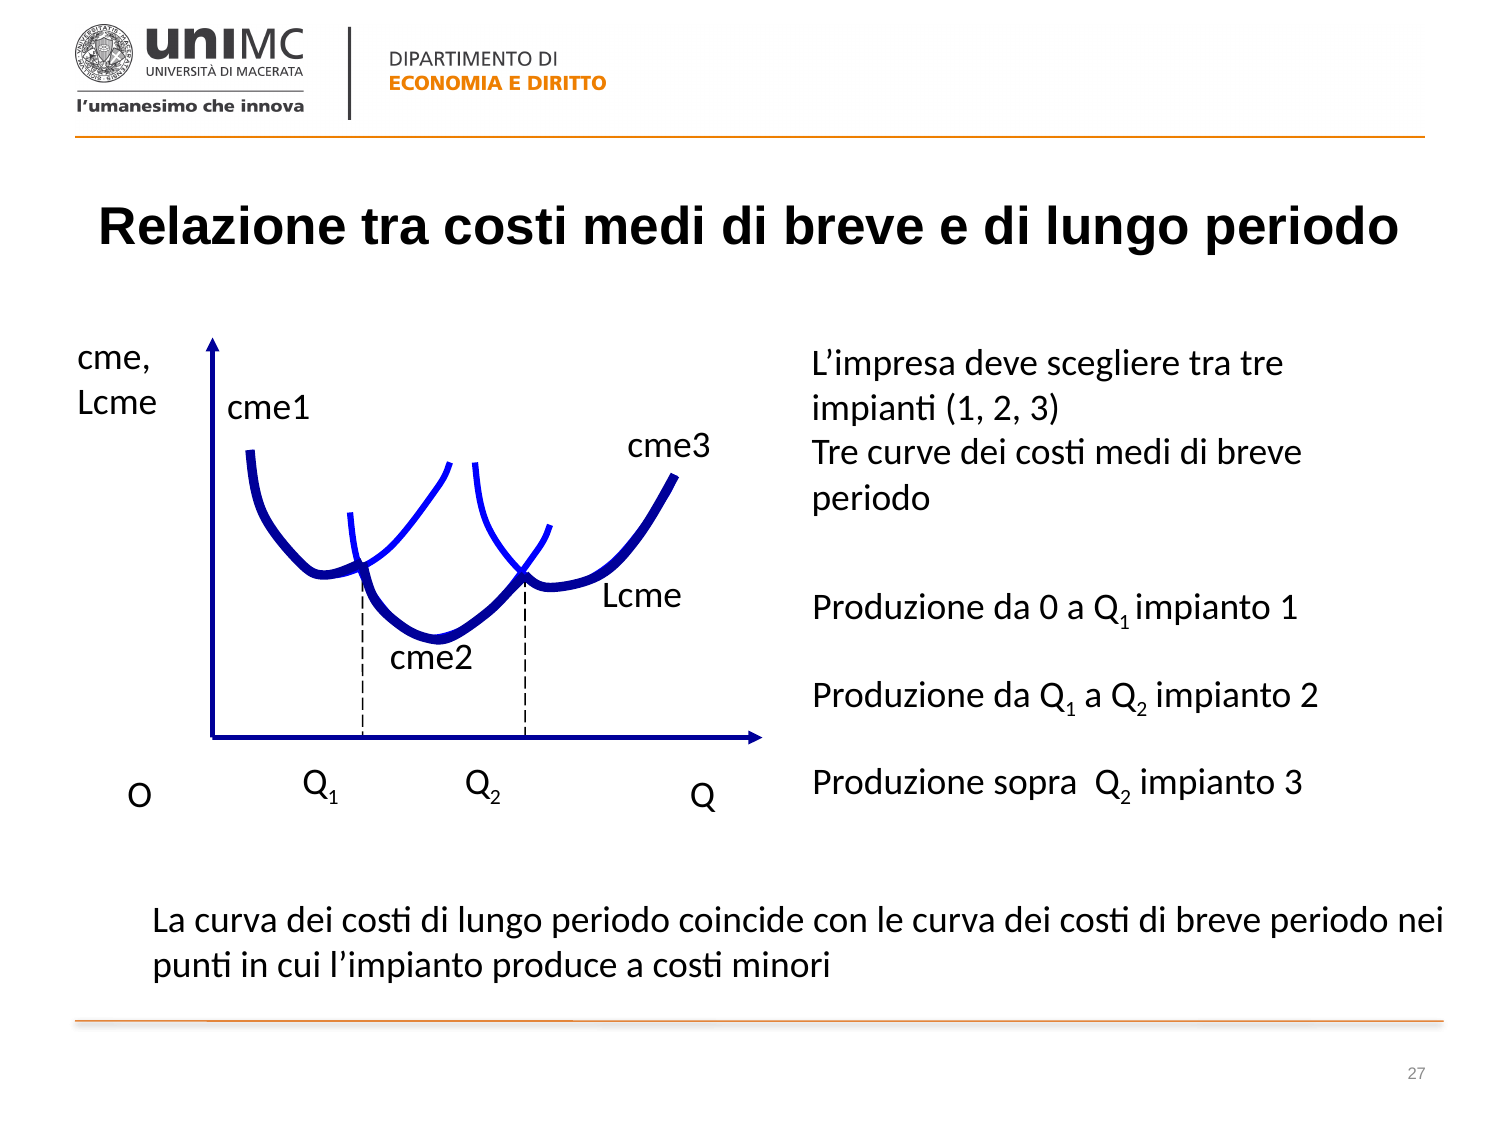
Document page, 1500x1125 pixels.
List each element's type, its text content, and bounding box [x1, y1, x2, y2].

text_box L’impresa deve scegliere tra tre impianti (1, 2, 3) Tre curve dei costi medi di breve periodo [854, 330, 1397, 525]
title Relazione tra costi medi di breve e di lungo periodo [75, 177, 1425, 270]
text_box La curva dei costi di lungo periodo coincide con le curva dei costi di breve periodo nei punti in cui l’impianto produce a costi minori [137, 887, 1463, 993]
picture [75, 24, 1425, 138]
text_box Produzione da Q1 a Q2 impianto 2 [854, 662, 1500, 729]
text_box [524, 474, 751, 638]
text_box Produzione da 0 a Q1 impianto 1 [854, 574, 1488, 641]
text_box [62, 324, 851, 838]
text_box Produzione sopra Q2 impianto 3 [854, 749, 1488, 816]
slide_number 27 [1091, 1042, 1442, 1103]
